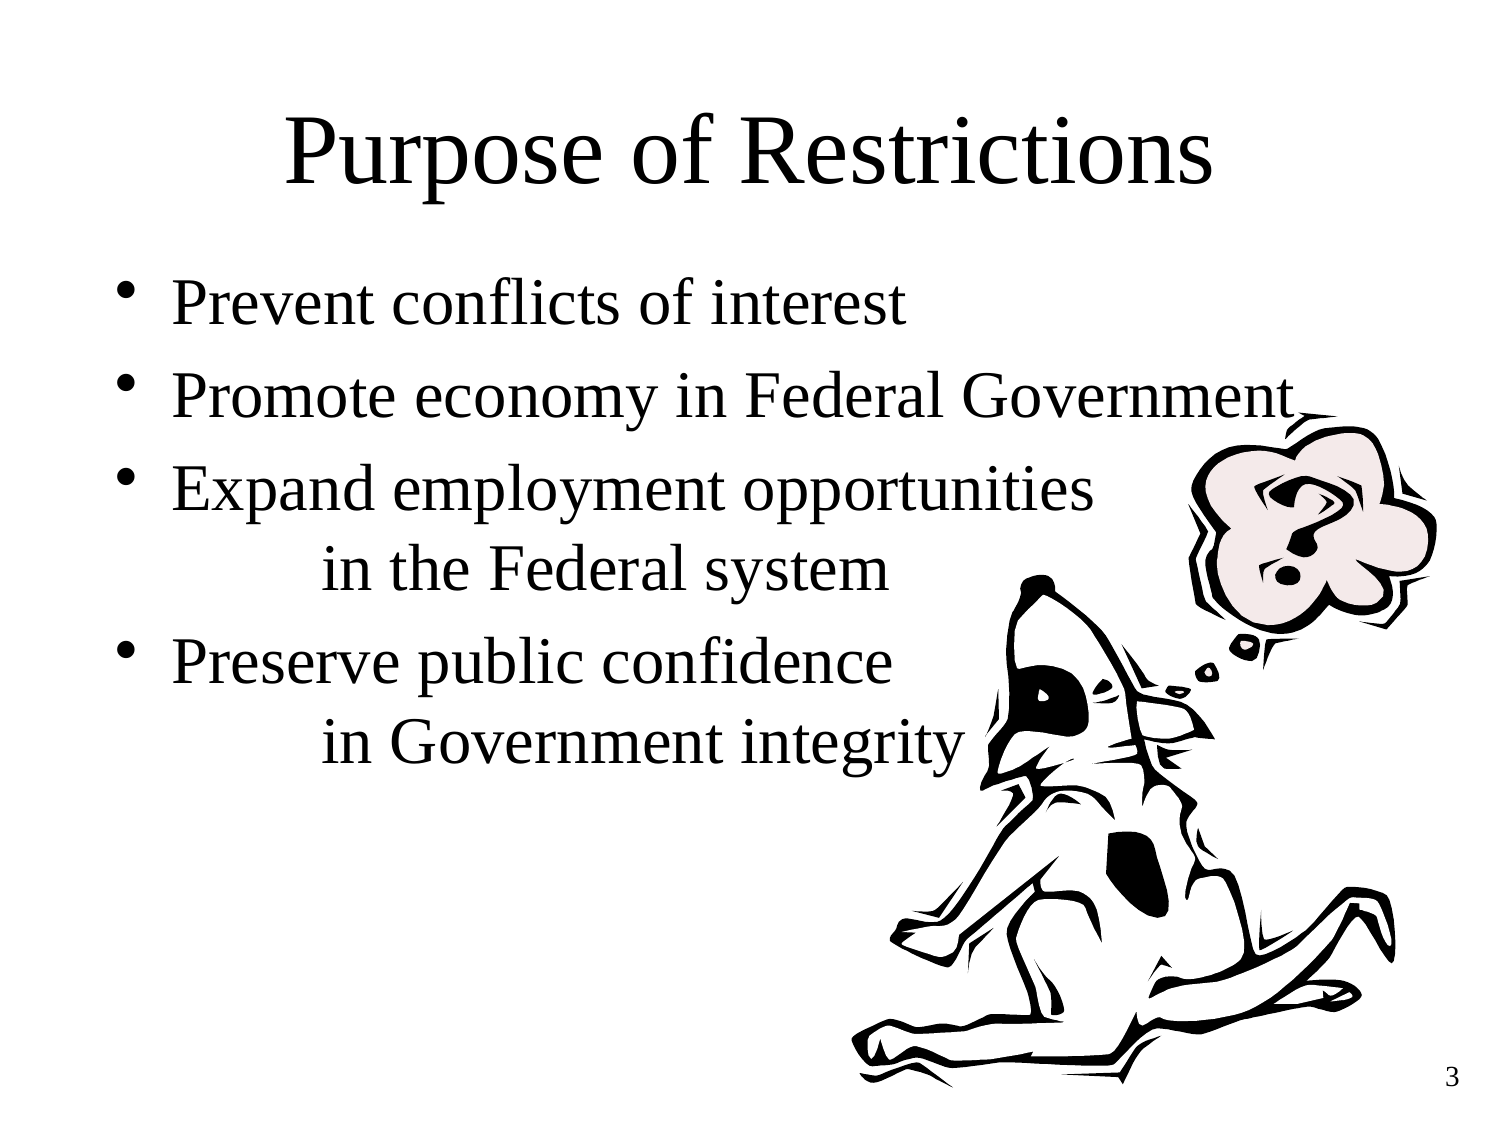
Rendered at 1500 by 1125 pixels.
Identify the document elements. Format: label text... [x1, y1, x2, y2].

title Purpose of Restrictions [112, 50, 1388, 238]
list Prevent conflicts of interest Promote economy in Federal Government Expand employment opportunities in the Federal system Preserve public confidence in Government integrity [99, 249, 1375, 925]
slide_number 3 [1162, 1037, 1476, 1113]
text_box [849, 412, 1439, 1088]
